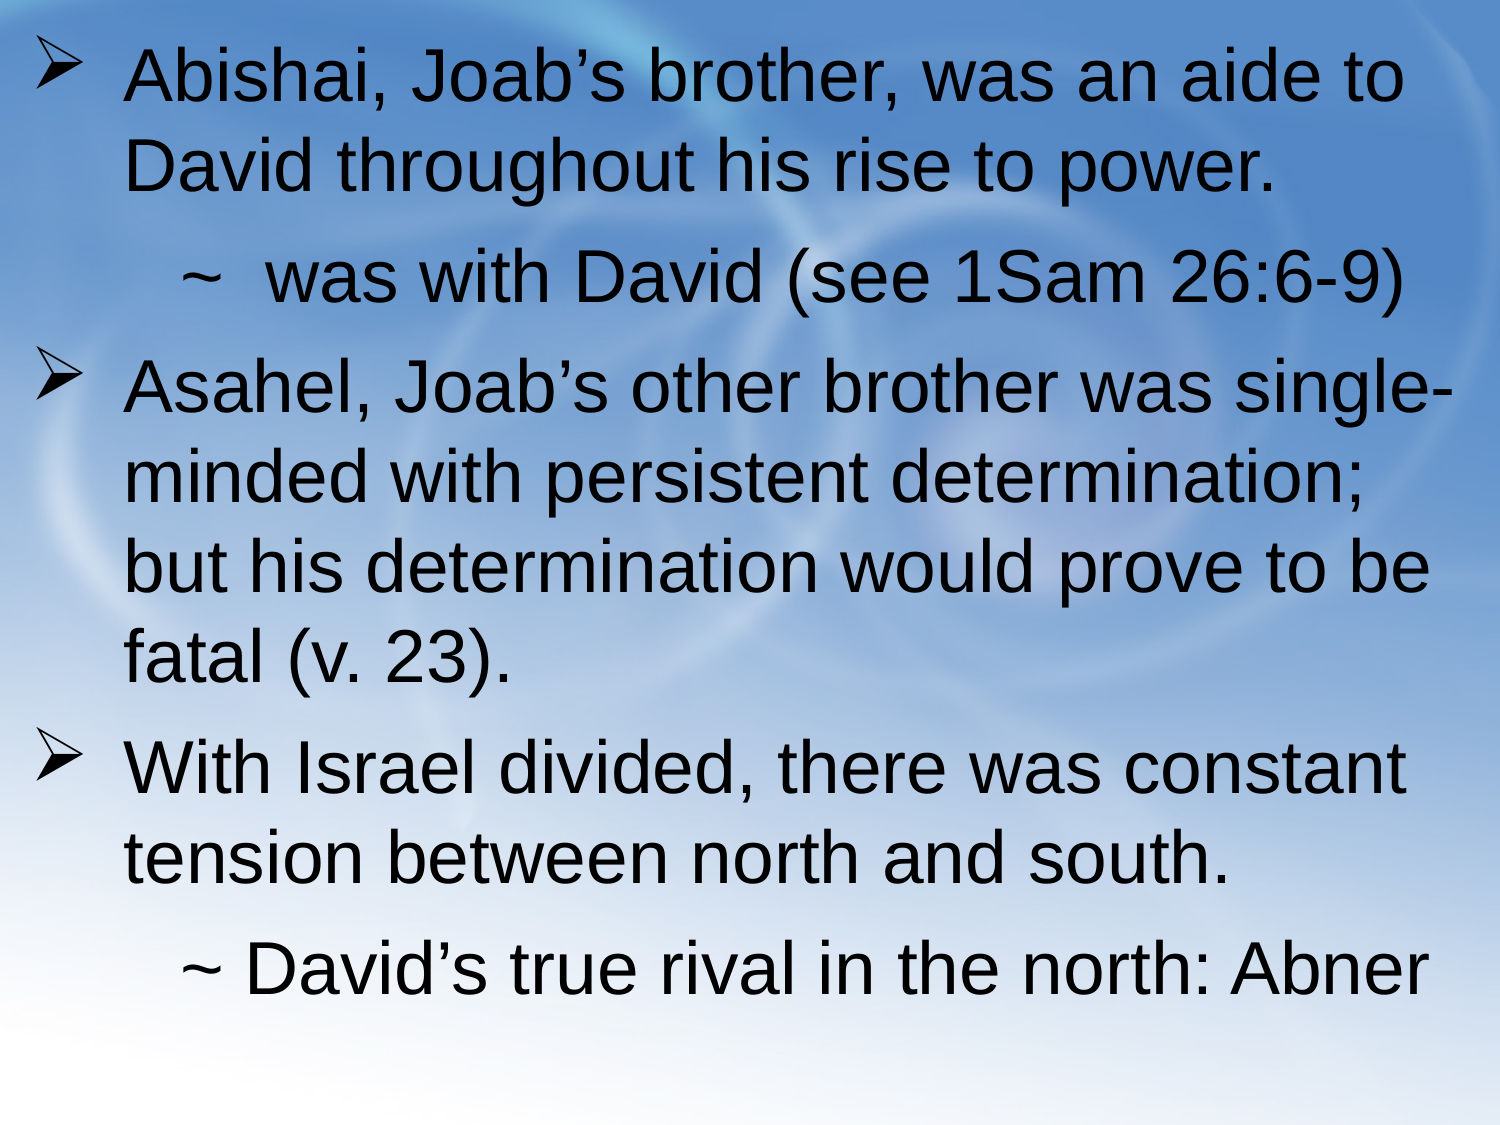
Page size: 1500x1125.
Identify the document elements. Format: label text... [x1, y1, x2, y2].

subtitle Abishai, Joab’s brother, was an aide to David throughout his rise to power. ~ was with David (see 1Sam 26:6-9) Asahel, Joab’s other brother was single-minded with persistent determination; but his determination would prove to be fatal (v. 23). With Israel divided, there was constant tension between north and south. ~ David’s true rival in the north: Abner [15, 18, 1482, 1107]
picture [0, 0, 1500, 1125]
